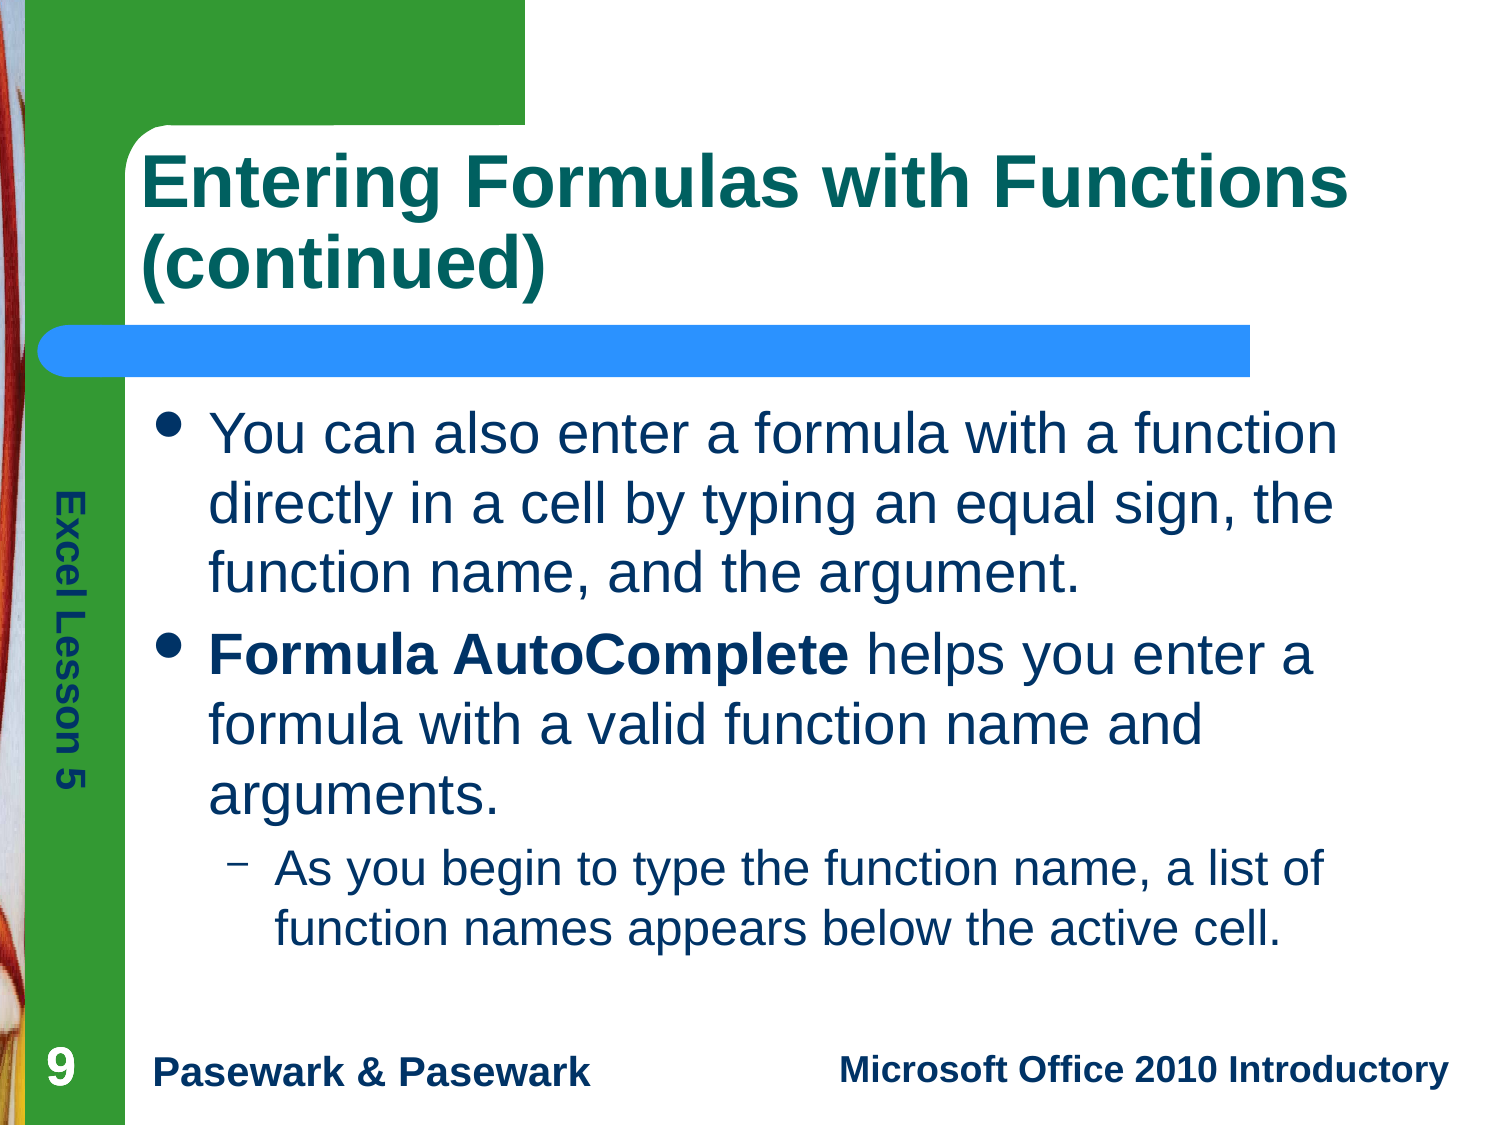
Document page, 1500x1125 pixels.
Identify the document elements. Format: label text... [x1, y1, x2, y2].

picture [0, 0, 25, 1125]
text_box 9 [13, 1023, 111, 1105]
title Entering Formulas with Functions (continued) [124, 124, 1426, 313]
list You can also enter a formula with a function directly in a cell by typing an equal sign, the function name, and the argument. Formula AutoComplete helps you enter a formula with a valid function name and arguments. As you begin to type the function name, a list of function names appears below the active cell. [137, 387, 1400, 1076]
